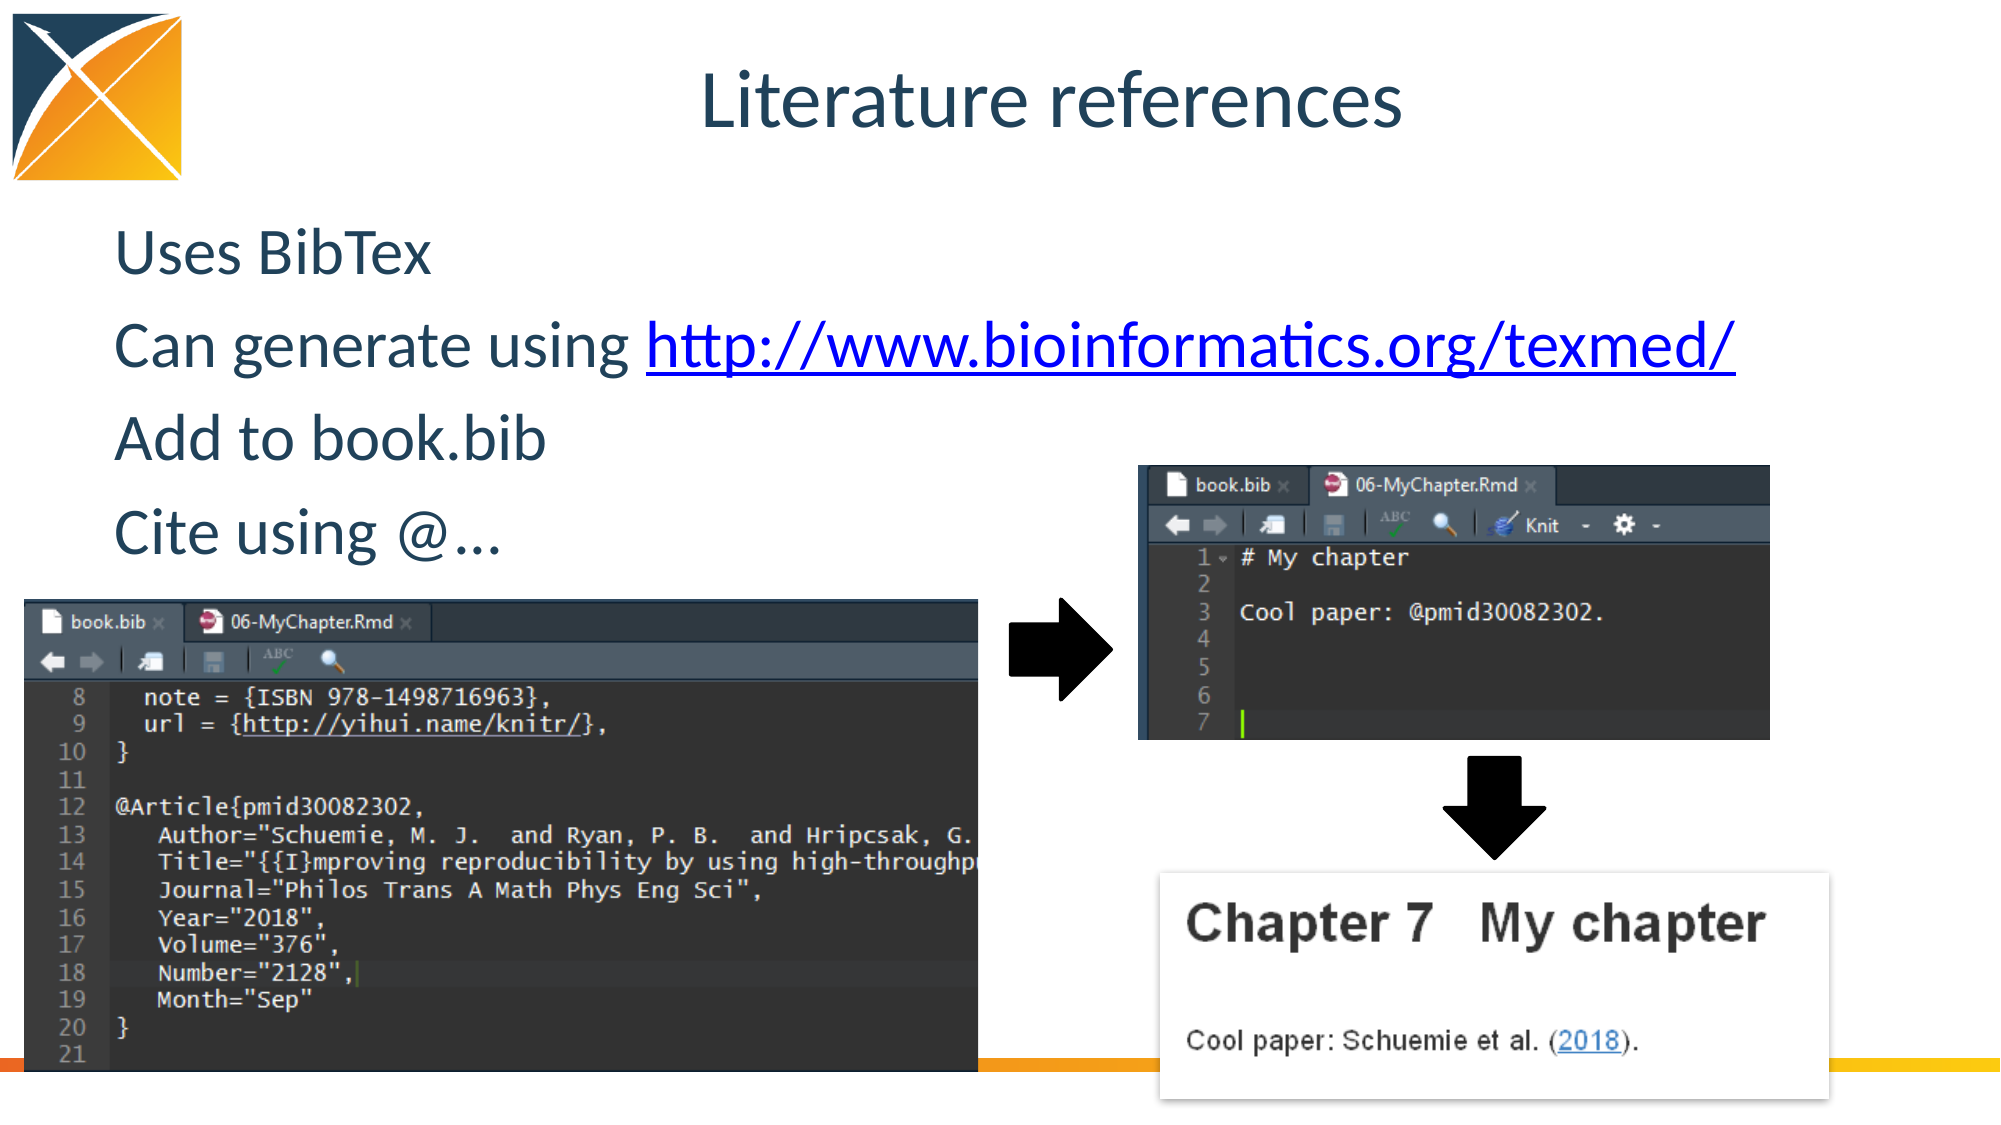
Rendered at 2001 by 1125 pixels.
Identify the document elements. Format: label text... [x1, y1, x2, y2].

text_box [1442, 755, 1547, 861]
picture [1174, 887, 1815, 1085]
title Literature references [205, 24, 1900, 163]
picture [1138, 465, 1770, 740]
list Uses BibTex Can generate using http://www.bioinformatics.org/texmed/ Add to book.bib Cite using @... [99, 200, 1900, 1005]
text_box [1008, 597, 1114, 702]
picture [0, 599, 979, 1072]
picture [0, 0, 206, 200]
